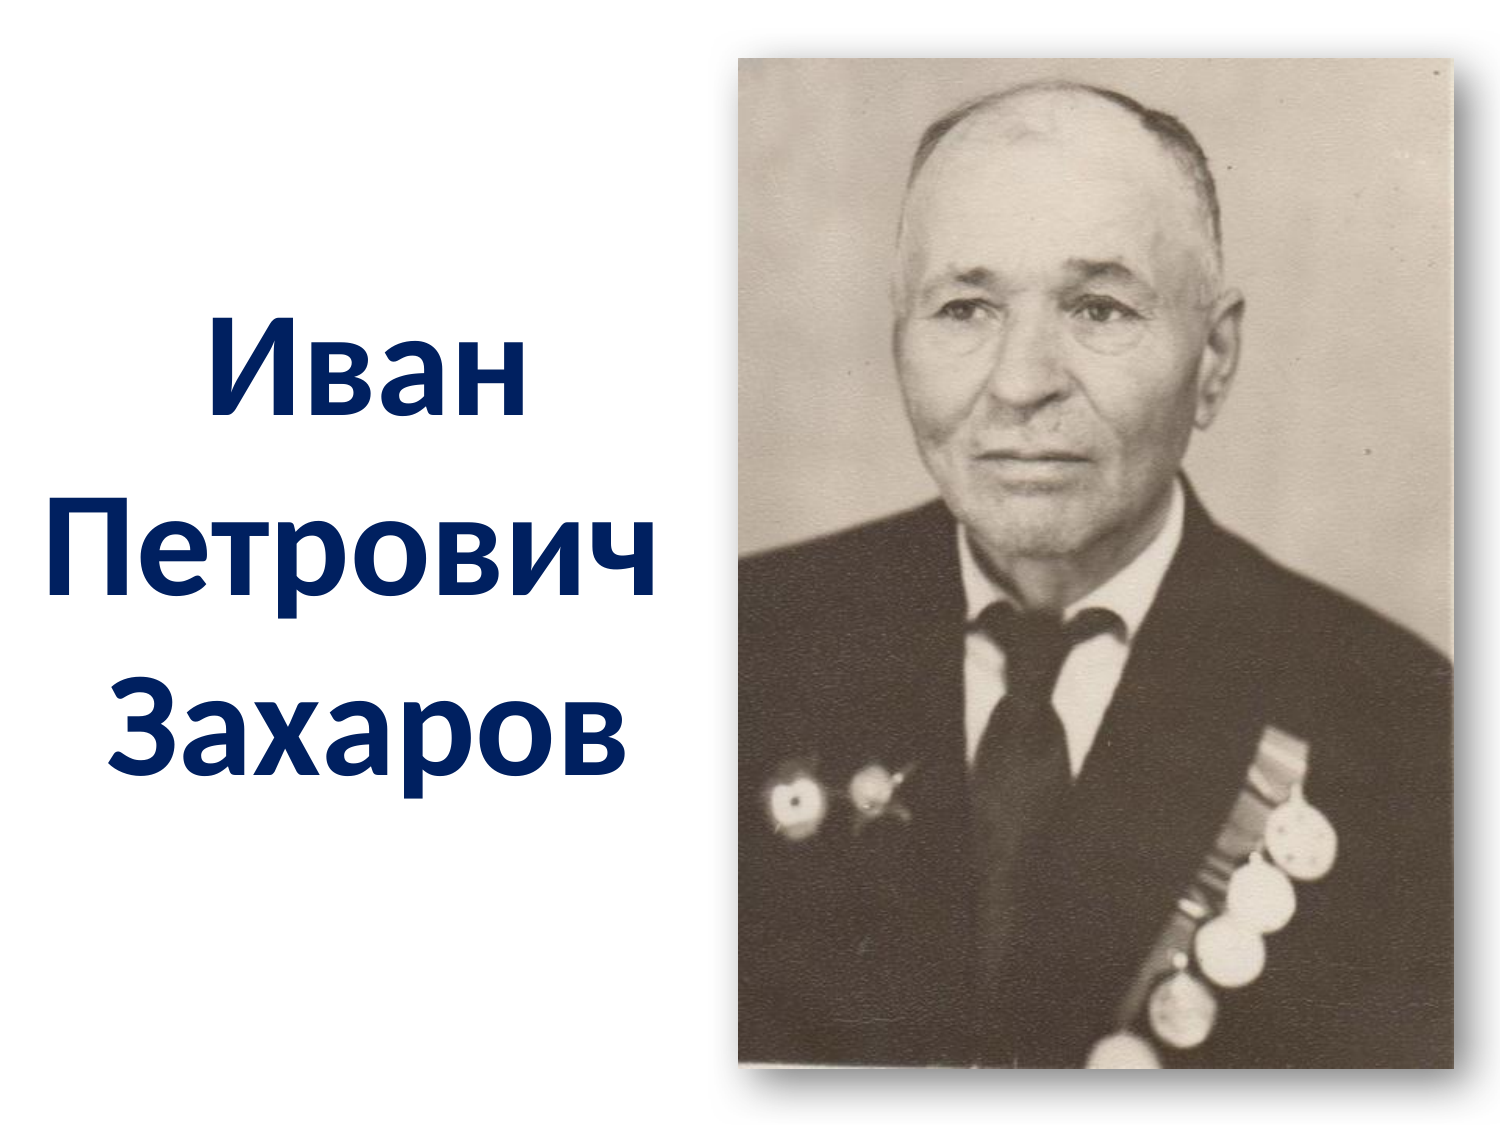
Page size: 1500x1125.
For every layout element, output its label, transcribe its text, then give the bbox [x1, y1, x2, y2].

text_box Иван Петрович Захаров [26, 257, 711, 813]
picture [738, 58, 1454, 1069]
